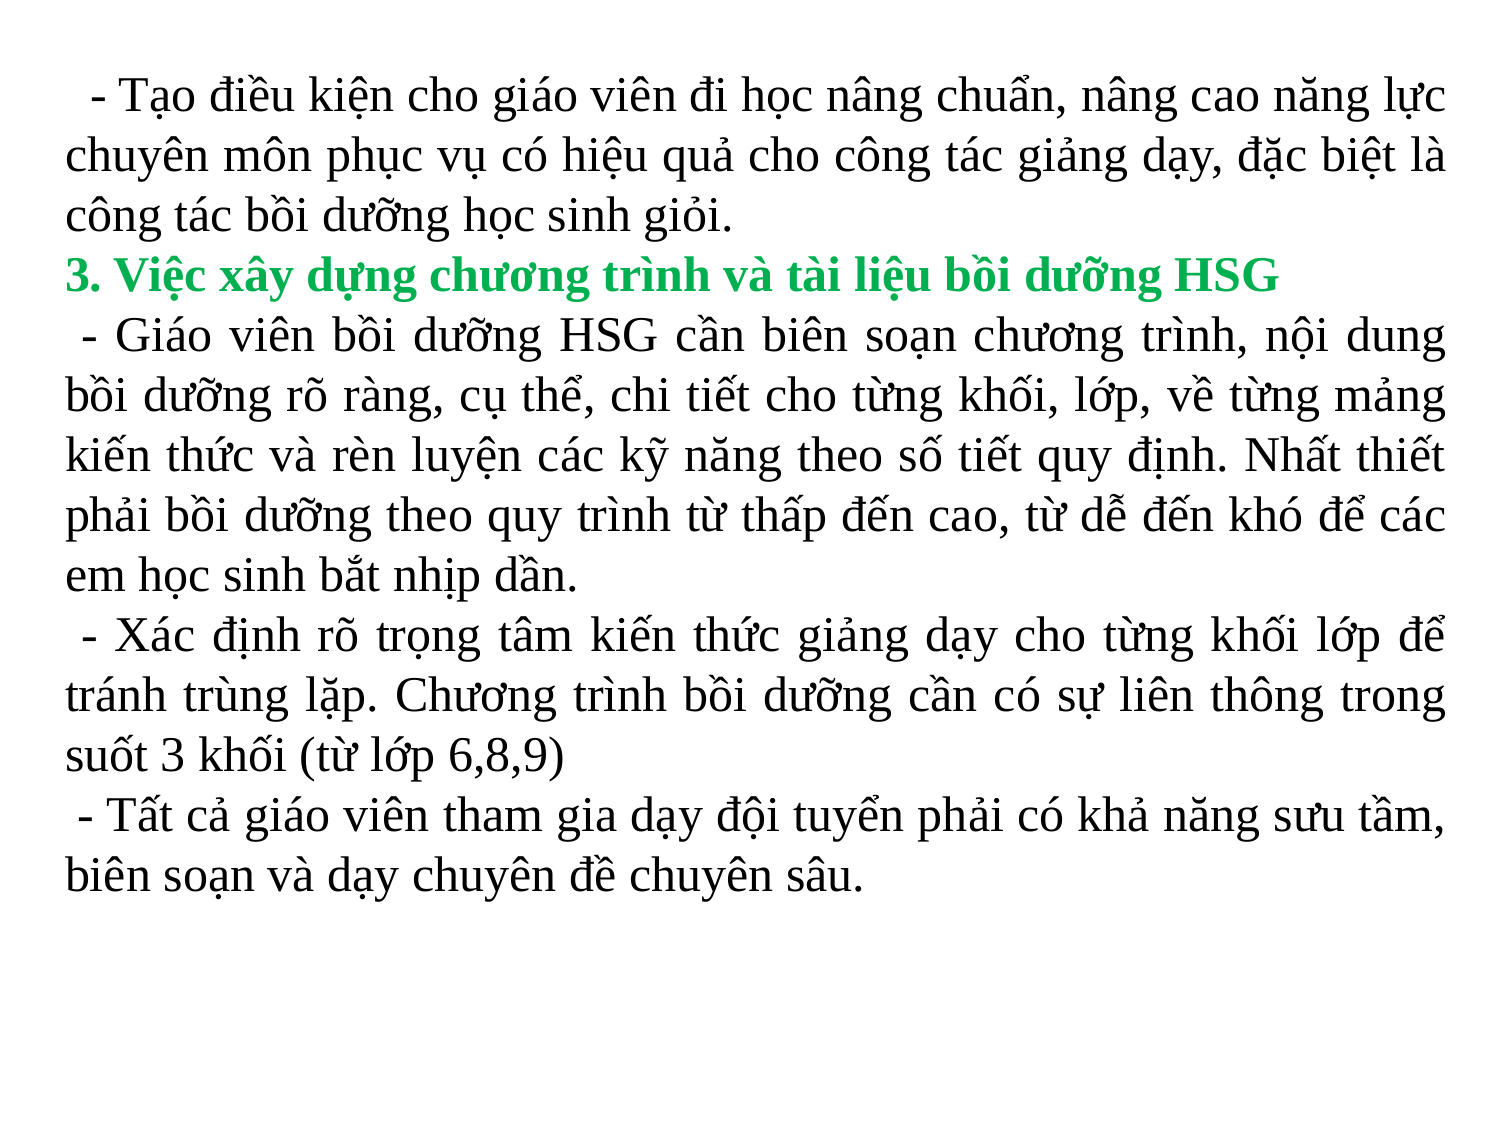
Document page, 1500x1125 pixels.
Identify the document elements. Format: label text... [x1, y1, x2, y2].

text_box - Tạo điều kiện cho giáo viên đi học nâng chuẩn, nâng cao năng lực chuyên môn phục vụ có hiệu quả cho công tác giảng dạy, đặc biệt là công tác bồi dưỡng học sinh giỏi. 3. Việc xây dựng chương trình và tài liệu bồi dưỡng HSG - Giáo viên bồi dưỡng HSG cần biên soạn chương trình, nội dung bồi dưỡng rõ ràng, cụ thể, chi tiết cho từng khối, lớp, về từng mảng kiến thức và rèn luyện các kỹ năng theo số tiết quy định. Nhất thiết phải bồi dưỡng theo quy trình từ thấp đến cao, từ dễ đến khó để các em học sinh bắt nhịp dần. - Xác định rõ trọng tâm kiến thức giảng dạy cho từng khối lớp để tránh trùng lặp. Chương trình bồi dưỡng cần có sự liên thông trong suốt 3 khối (từ lớp 6,8,9) - Tất cả giáo viên tham gia dạy đội tuyển phải có khả năng sưu tầm, biên soạn và dạy chuyên đề chuyên sâu. [49, 54, 1463, 910]
